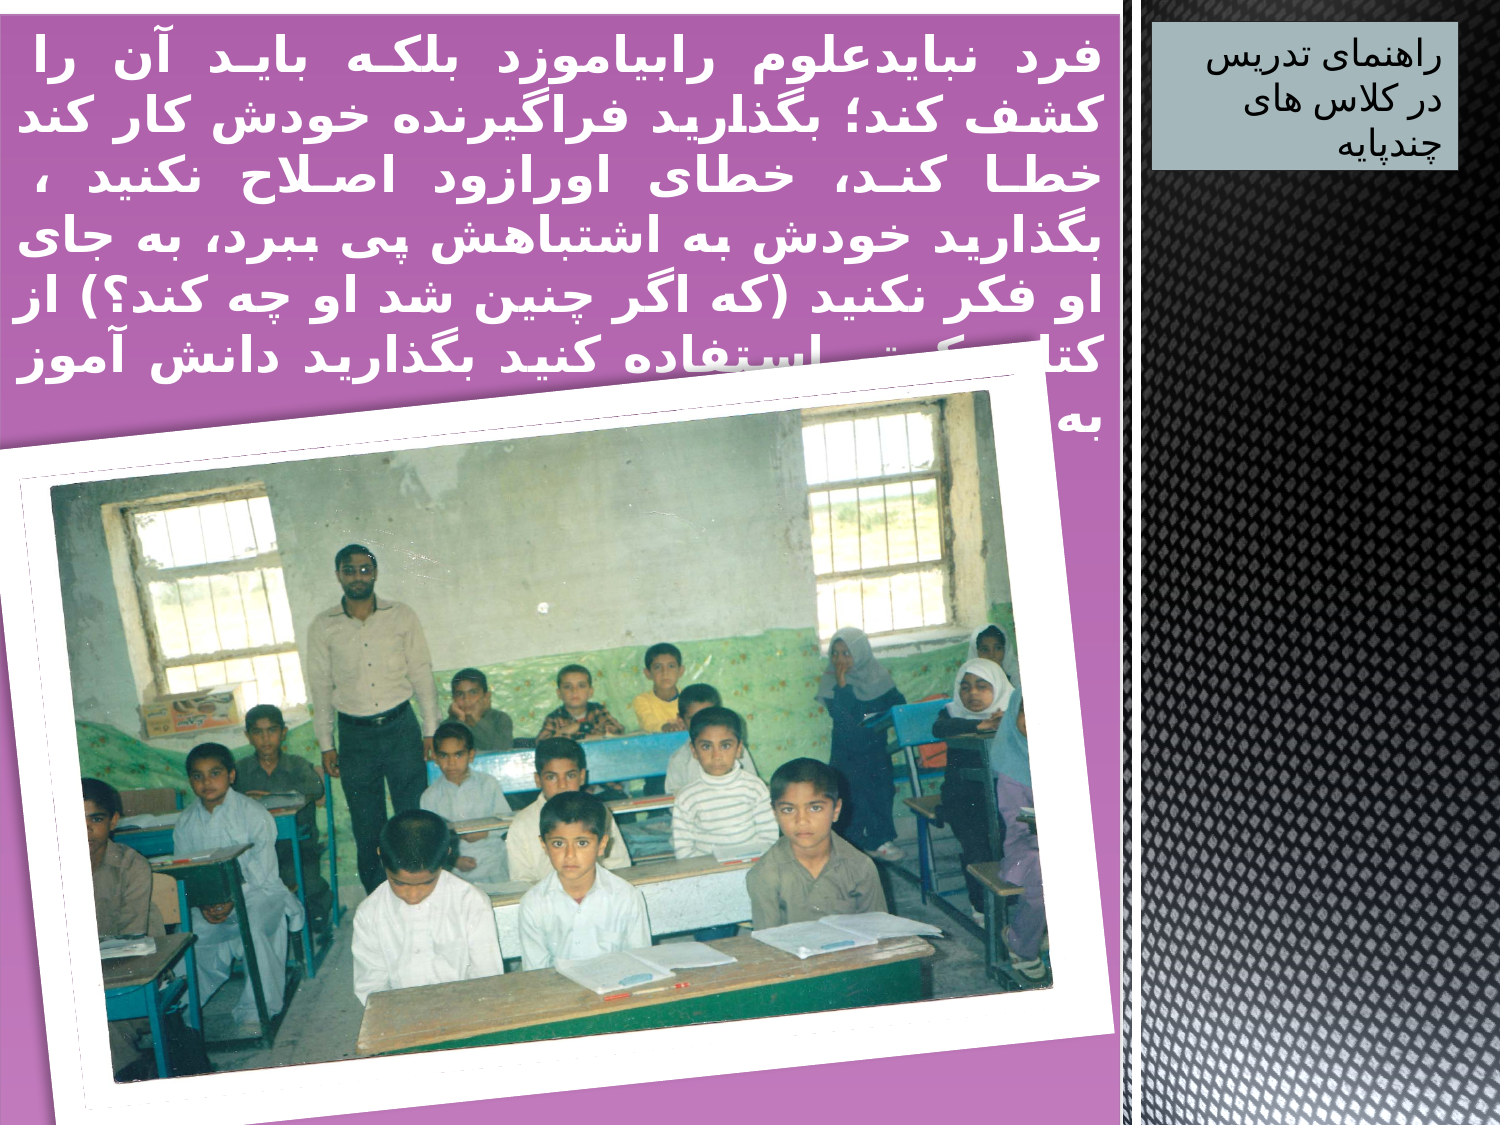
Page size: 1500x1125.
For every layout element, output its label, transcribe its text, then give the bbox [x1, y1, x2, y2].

picture [21, 375, 1080, 1109]
picture [1123, 0, 1500, 1125]
text_box راهنمای تدریس در کلاس های چندپایه [1151, 21, 1459, 171]
text_box فرد نبایدعلوم رابیاموزد بلکه باید آن را کشف کند؛ بگذارید فراگیرنده خودش کار کند خطا کند، خطای اورازود اصلاح نکنید ، بگذارید خودش به اشتباهش پی ببرد، به جای او فکر نکنید (که اگر چنین شد او چه کند؟) از کتاب کمتر استفاده کنید بگذارید دانش آموز به طبیعت برود . [0, 14, 1120, 1125]
